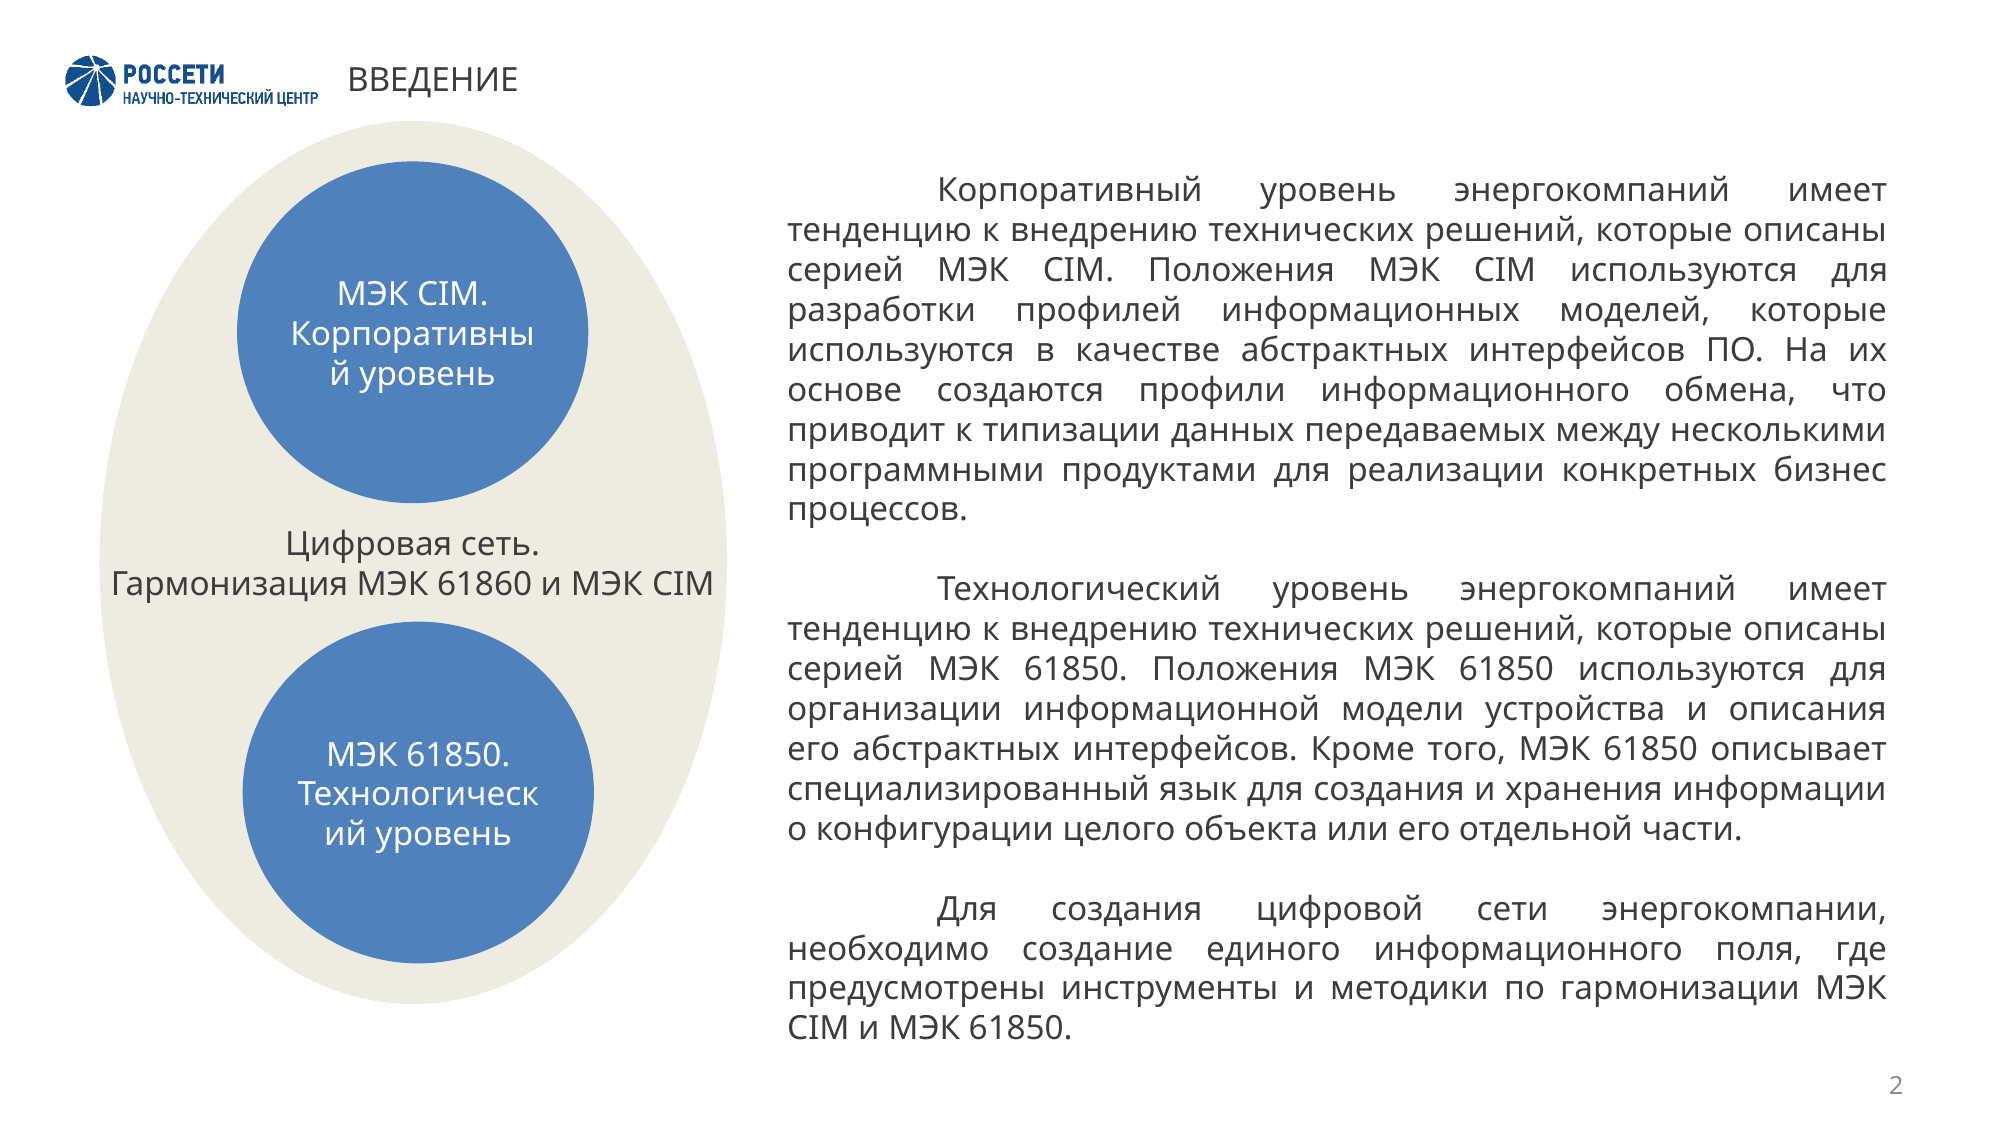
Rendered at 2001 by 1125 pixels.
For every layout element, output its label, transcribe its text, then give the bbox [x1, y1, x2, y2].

text_box Цифровая сеть. Гармонизация МЭК 61860 и МЭК CIM [110, 522, 715, 602]
text_box МЭК CIM. Корпоративный уровень [236, 160, 590, 505]
text_box Корпоративный уровень энергокомпаний имеет тенденцию к внедрению технических решений, которые описаны серией МЭК CIM. Положения МЭК CIM используются для разработки профилей информационных моделей, которые используются в качестве абстрактных интерфейсов ПО. На их основе создаются профили информационного обмена, что приводит к типизации данных передаваемых между несколькими программными продуктами для реализации конкретных бизнес процессов. Технологический уровень энергокомпаний имеет тенденцию к внедрению технических решений, которые описаны серией МЭК 61850. Положения МЭК 61850 используются для организации информационной модели устройства и описания его абстрактных интерфейсов. Кроме того, МЭК 61850 описывает специализированный язык для создания и хранения информации о конфигурации целого объекта или его отдельной части. Для создания цифровой сети энергокомпании, необходимо создание единого информационного поля, где предусмотрены инструменты и методики по гармонизации МЭК CIM и МЭК 61850. [772, 160, 1904, 1054]
text_box [98, 129, 729, 1006]
picture [55, 41, 325, 118]
text_box МЭК 61850. Технологический уровень [241, 620, 595, 965]
title ВВЕДЕНИЕ [347, 62, 1904, 133]
